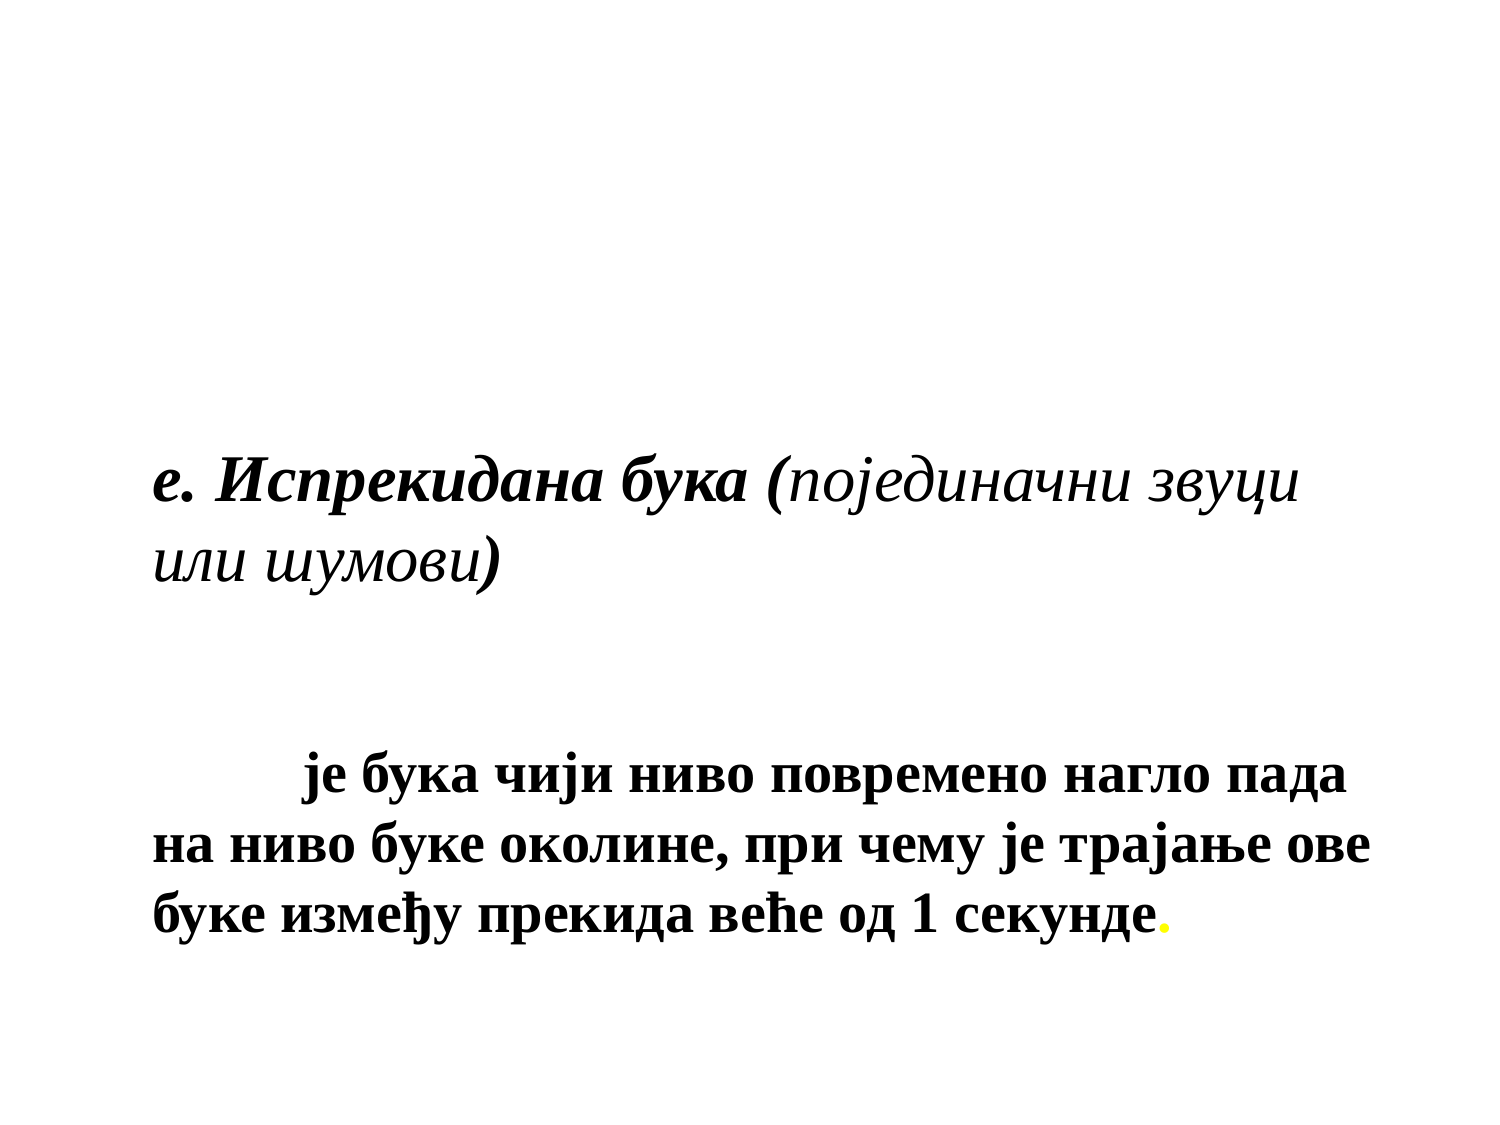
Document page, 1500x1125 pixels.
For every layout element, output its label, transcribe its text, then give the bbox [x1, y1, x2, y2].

text_box е. Испрекидана бука (појединачни звуци или шумови) је бука чији ниво повремено нагло пада на ниво буке околине, при чему је трајање ове буке између прекида веће од 1 секунде. [137, 367, 1400, 952]
